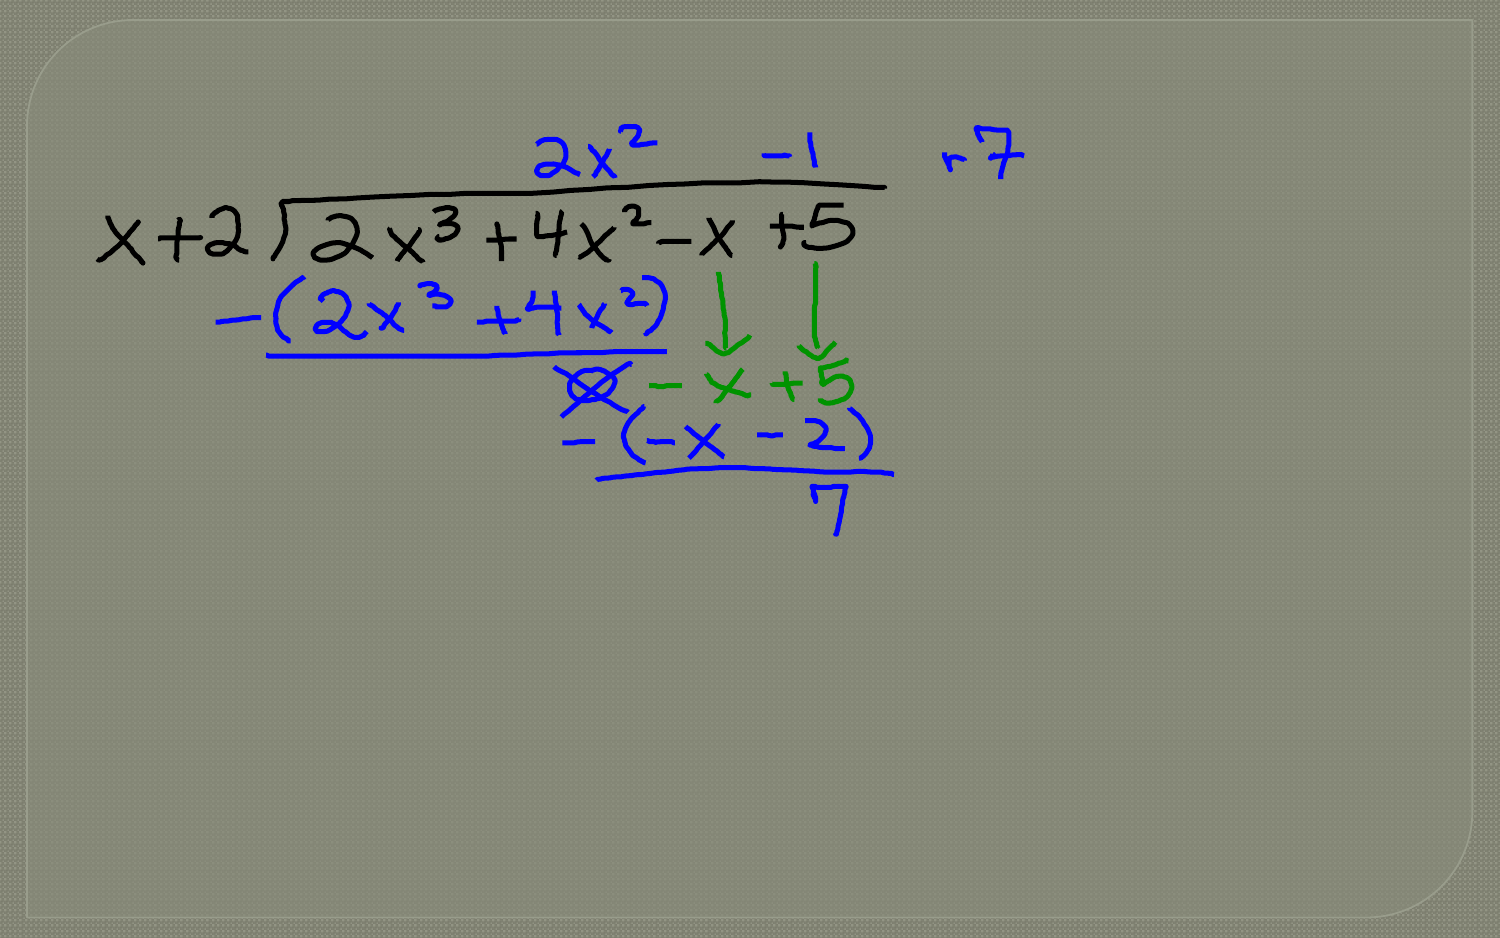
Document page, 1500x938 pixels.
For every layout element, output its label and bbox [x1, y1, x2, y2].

text_box [580, 223, 596, 245]
text_box [657, 240, 692, 244]
text_box [757, 433, 783, 437]
text_box [701, 220, 734, 256]
text_box [704, 441, 725, 458]
text_box [206, 206, 249, 255]
text_box [619, 125, 658, 146]
text_box [590, 303, 606, 329]
text_box [578, 227, 615, 258]
text_box [499, 241, 503, 262]
text_box [594, 392, 629, 413]
text_box [553, 290, 560, 336]
text_box [107, 215, 123, 239]
text_box [848, 407, 872, 459]
text_box [763, 153, 791, 158]
text_box [583, 394, 600, 402]
text_box [798, 341, 837, 360]
text_box [811, 485, 847, 536]
text_box [380, 302, 400, 329]
text_box [705, 373, 730, 390]
text_box [408, 248, 424, 263]
text_box [578, 304, 595, 322]
text_box [783, 225, 804, 229]
text_box [597, 378, 616, 397]
text_box [688, 424, 719, 459]
text_box [535, 138, 581, 177]
text_box [553, 366, 591, 391]
text_box [594, 244, 611, 261]
text_box [274, 276, 306, 342]
text_box [717, 271, 727, 339]
text_box [685, 425, 703, 441]
text_box [419, 282, 452, 308]
text_box [389, 319, 405, 332]
text_box [573, 368, 610, 389]
text_box [592, 148, 611, 178]
text_box [526, 290, 555, 311]
text_box [197, 235, 204, 241]
text_box [433, 206, 459, 241]
text_box [266, 350, 667, 357]
text_box [554, 210, 563, 257]
text_box [535, 212, 558, 238]
text_box [646, 439, 675, 444]
text_box [719, 238, 733, 257]
text_box [621, 288, 643, 306]
text_box [595, 320, 613, 334]
text_box [502, 318, 520, 322]
text_box [124, 239, 144, 264]
text_box [560, 362, 632, 418]
text_box [175, 218, 182, 261]
text_box [272, 180, 886, 260]
text_box [803, 204, 854, 250]
text_box [388, 227, 407, 248]
text_box [649, 384, 682, 388]
text_box [715, 368, 744, 404]
text_box [312, 214, 374, 261]
text_box [595, 466, 895, 481]
text_box [560, 228, 568, 236]
text_box [568, 379, 588, 401]
text_box [396, 228, 421, 262]
text_box [813, 262, 818, 343]
text_box [808, 132, 817, 168]
text_box [805, 419, 845, 450]
text_box [622, 405, 646, 464]
text_box [779, 213, 785, 248]
text_box [602, 163, 616, 179]
text_box [496, 305, 506, 334]
text_box [944, 127, 1025, 180]
text_box [96, 221, 140, 261]
text_box [314, 289, 368, 339]
text_box [623, 205, 652, 225]
text_box [708, 217, 719, 237]
text_box [496, 223, 501, 239]
text_box [705, 334, 751, 355]
text_box [368, 303, 388, 319]
text_box [784, 371, 795, 401]
text_box [215, 316, 262, 323]
text_box [588, 145, 602, 162]
text_box [642, 276, 667, 335]
text_box [562, 440, 596, 444]
text_box [819, 359, 853, 404]
text_box [728, 385, 752, 397]
